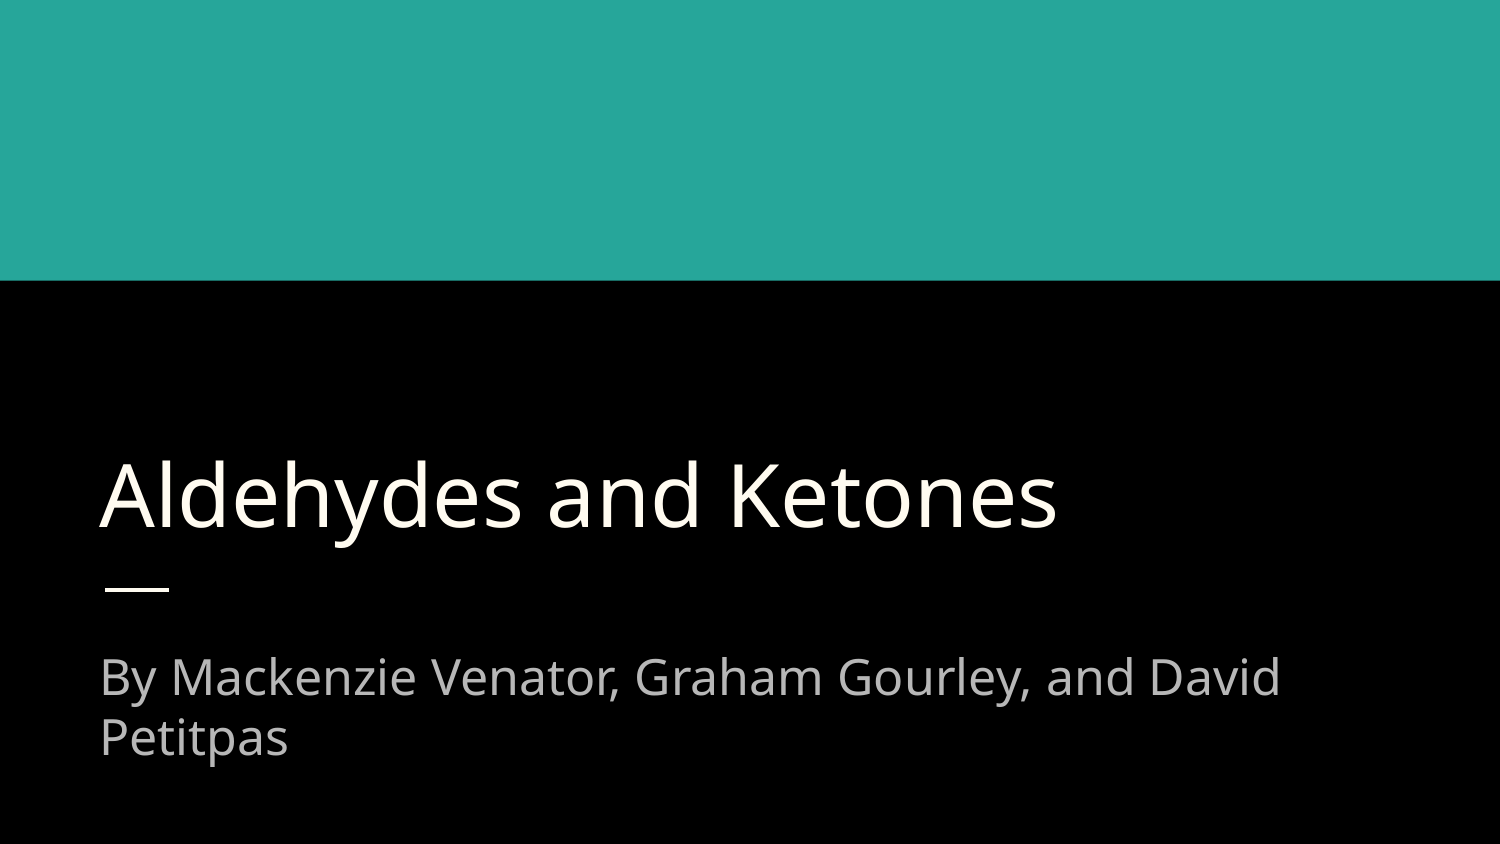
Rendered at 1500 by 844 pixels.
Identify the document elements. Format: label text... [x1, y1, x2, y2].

subtitle By Mackenzie Venator, Graham Gourley, and David Petitpas [84, 630, 1416, 760]
title Aldehydes and Ketones [84, 310, 1416, 561]
